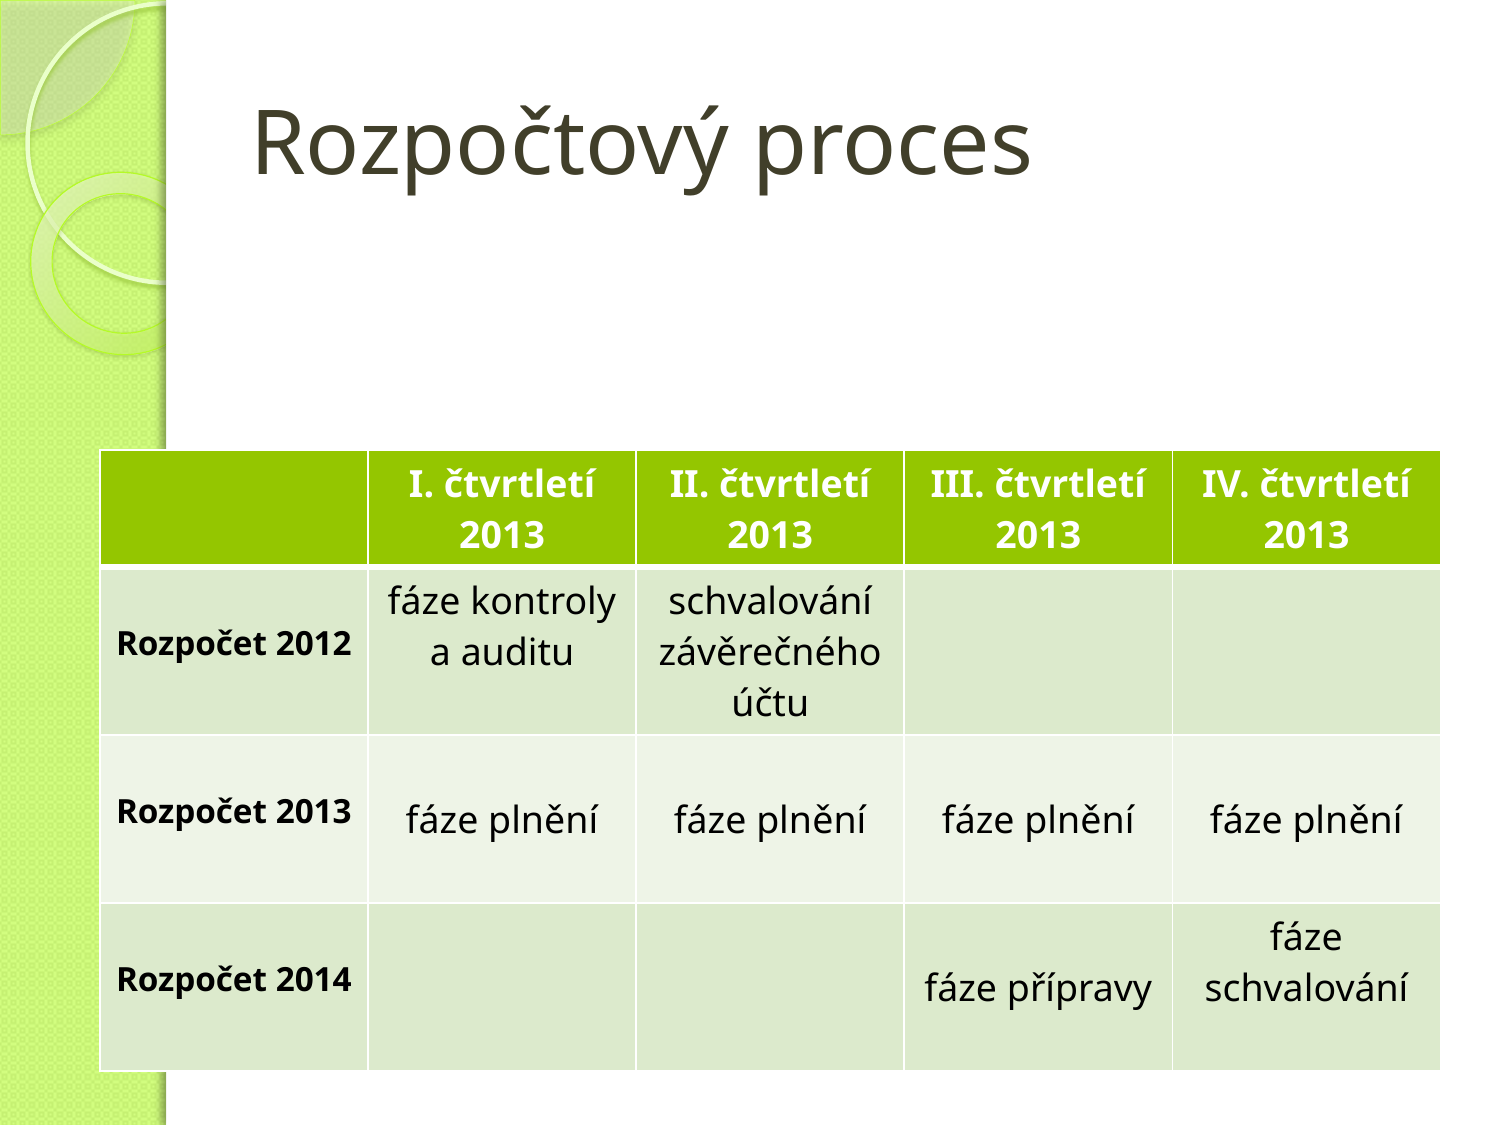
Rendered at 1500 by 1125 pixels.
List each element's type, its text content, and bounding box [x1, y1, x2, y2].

table_cell fáze plnění [905, 736, 1172, 902]
table_cell Rozpočet 2013 [101, 736, 367, 902]
table_cell [905, 570, 1172, 734]
table_header [101, 451, 367, 564]
table_cell fáze plnění [637, 736, 903, 902]
table_cell [369, 904, 635, 1070]
table_header I. čtvrtletí 2013 [369, 451, 635, 564]
table_cell fáze schvalování [1173, 904, 1440, 1070]
table_cell Rozpočet 2014 [101, 904, 367, 1070]
table_cell [637, 904, 903, 1070]
table_cell Rozpočet 2012 [101, 570, 367, 734]
table_cell fáze kontroly a auditu [369, 570, 635, 734]
table_cell [1173, 570, 1440, 734]
table_cell fáze plnění [1173, 736, 1440, 902]
table_header III. čtvrtletí 2013 [905, 451, 1172, 564]
title Rozpočtový proces [235, 45, 1466, 233]
table_cell schvalování závěrečného účtu [637, 570, 903, 734]
table_header II. čtvrtletí 2013 [637, 451, 903, 564]
table_cell fáze přípravy [905, 904, 1172, 1070]
table_header IV. čtvrtletí 2013 [1173, 451, 1440, 564]
table_cell fáze plnění [369, 736, 635, 902]
